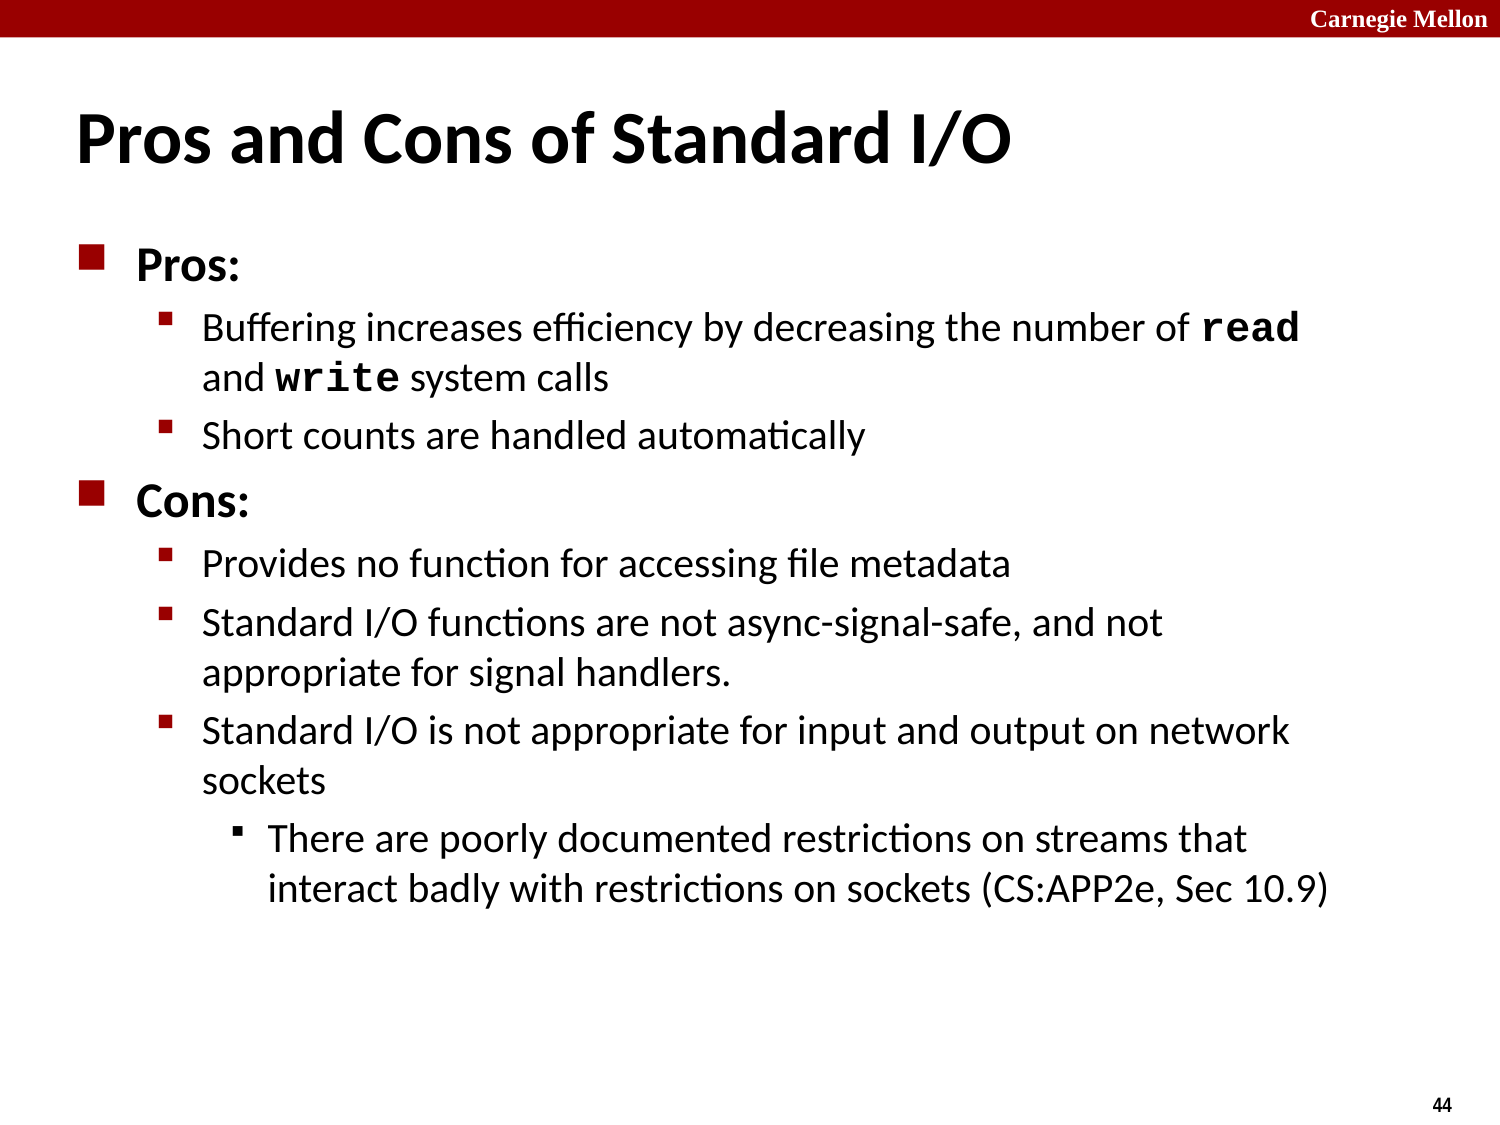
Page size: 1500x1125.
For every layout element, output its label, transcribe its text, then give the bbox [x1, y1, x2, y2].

title Pros and Cons of Standard I/O [61, 71, 1308, 197]
list Pros: Buffering increases efficiency by decreasing the number of read and write system calls Short counts are handled automatically Cons: Provides no function for accessing file metadata Standard I/O functions are not async-signal-safe, and not appropriate for signal handlers. Standard I/O is not appropriate for input and output on network sockets There are poorly documented restrictions on streams that interact badly with restrictions on sockets (CS:APP2e, Sec 10.9) [64, 223, 1361, 1040]
